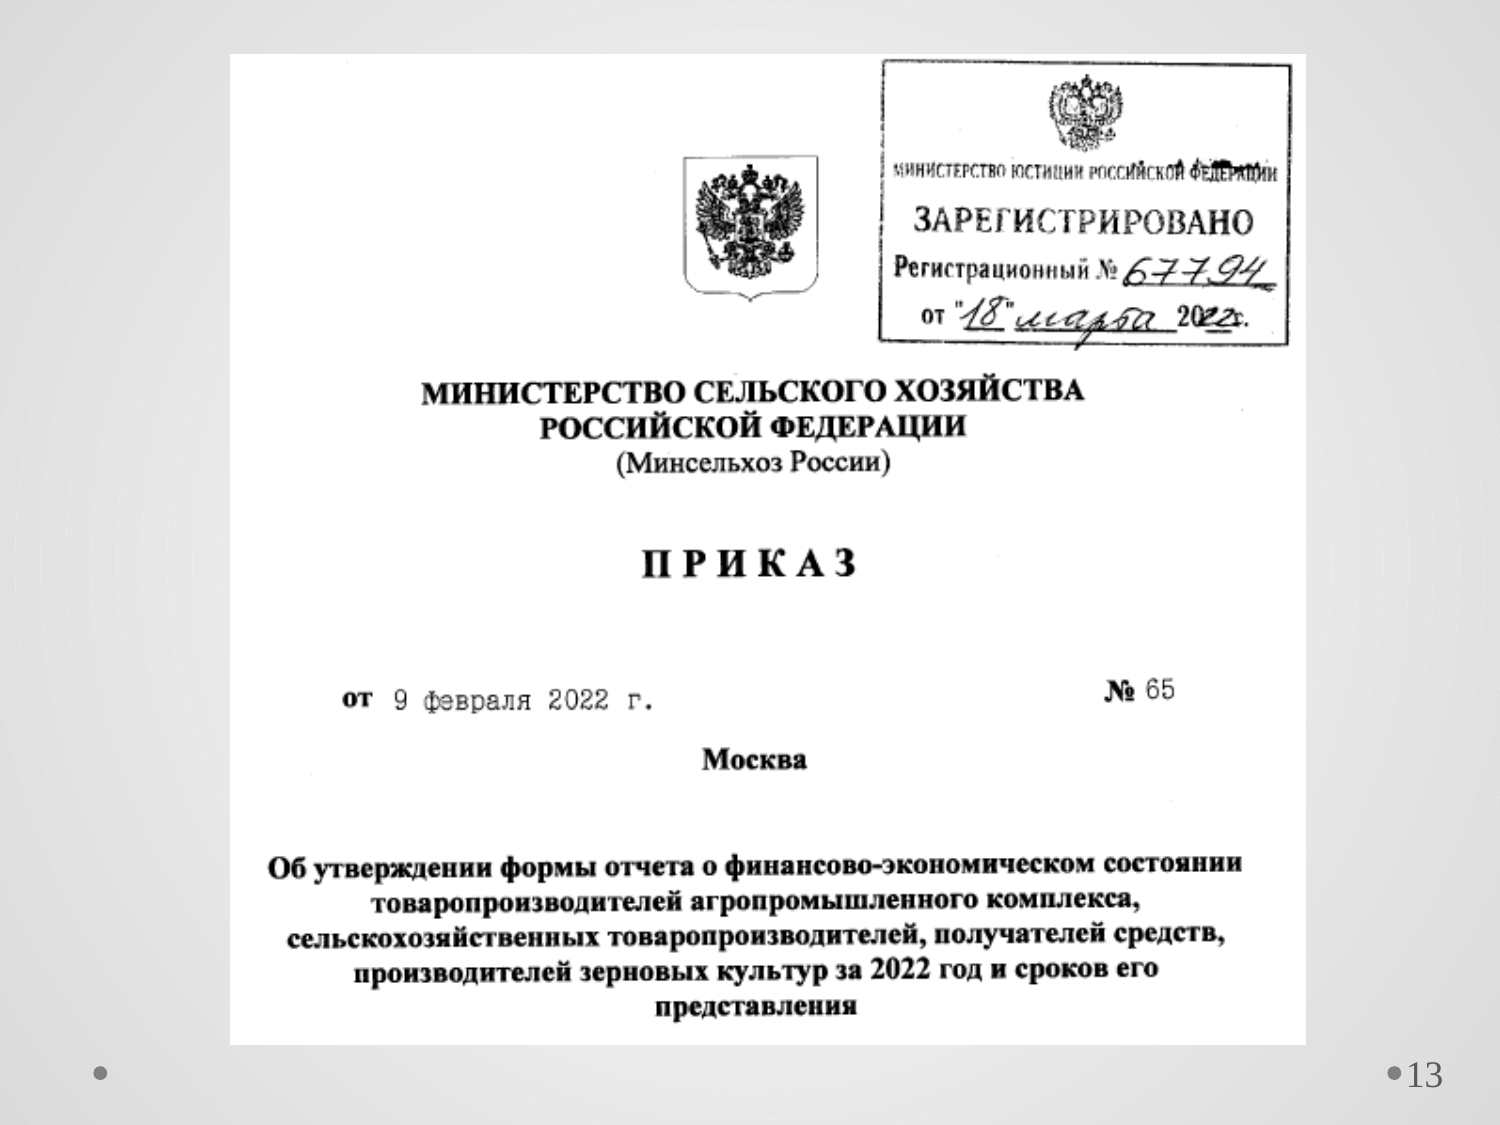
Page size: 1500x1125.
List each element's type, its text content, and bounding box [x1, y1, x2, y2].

picture [229, 54, 1306, 1046]
slide_number 13 [1401, 1042, 1494, 1103]
